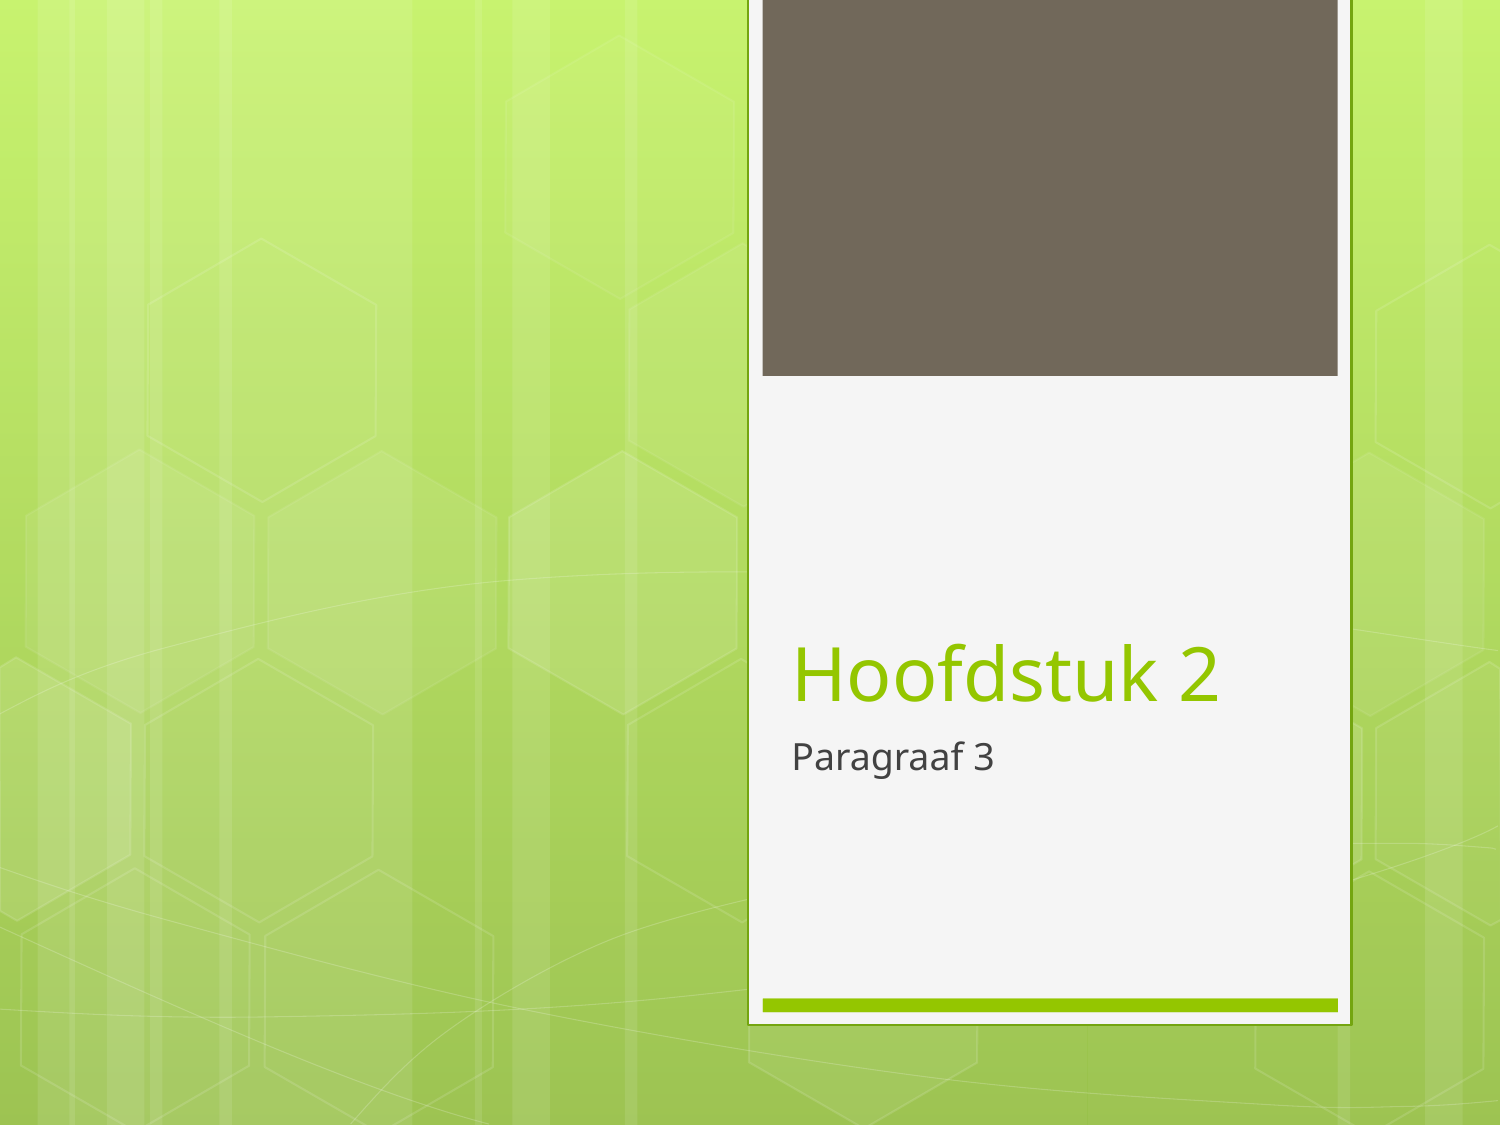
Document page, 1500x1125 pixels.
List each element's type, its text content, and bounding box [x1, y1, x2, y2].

subtitle Paragraaf 3 [776, 725, 1320, 933]
title Hoofdstuk 2 [776, 444, 1320, 724]
